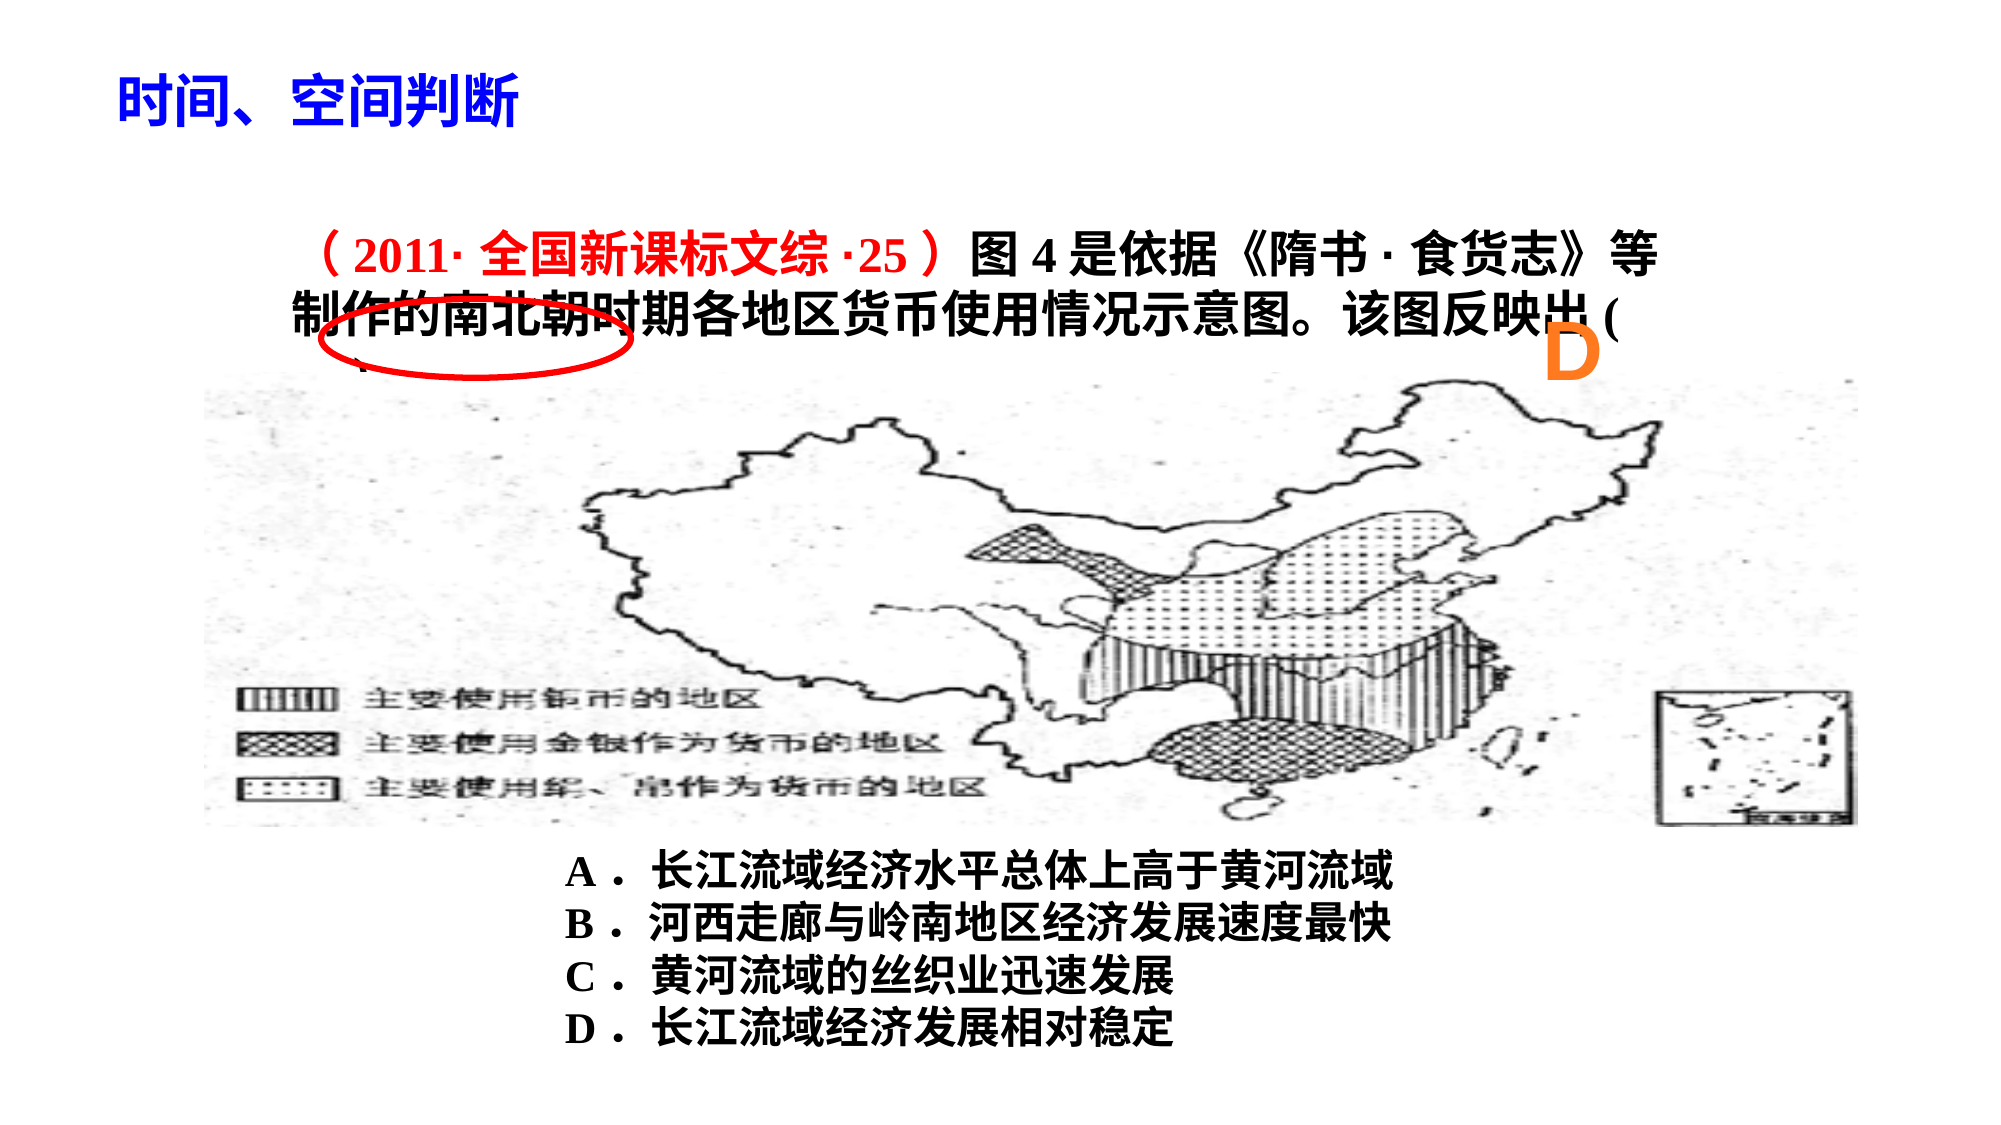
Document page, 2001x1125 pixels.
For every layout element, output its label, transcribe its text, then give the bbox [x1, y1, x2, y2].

text_box （2011·全国新课标文综·25）图4是依据《隋书·食货志》等制作的南北朝时期各地区货币使用情况示意图。该图反映出( ) [279, 217, 1718, 372]
picture [204, 372, 1858, 827]
text_box 时间、空间判断 [104, 58, 879, 140]
text_box [319, 297, 632, 372]
text_box D [1530, 290, 1615, 372]
text_box A．长江流域经济水平总体上高于黄河流域 B．河西走廊与岭南地区经济发展速度最快 C．黄河流域的丝织业迅速发展 D．长江流域经济发展相对稳定 [553, 827, 1575, 1059]
